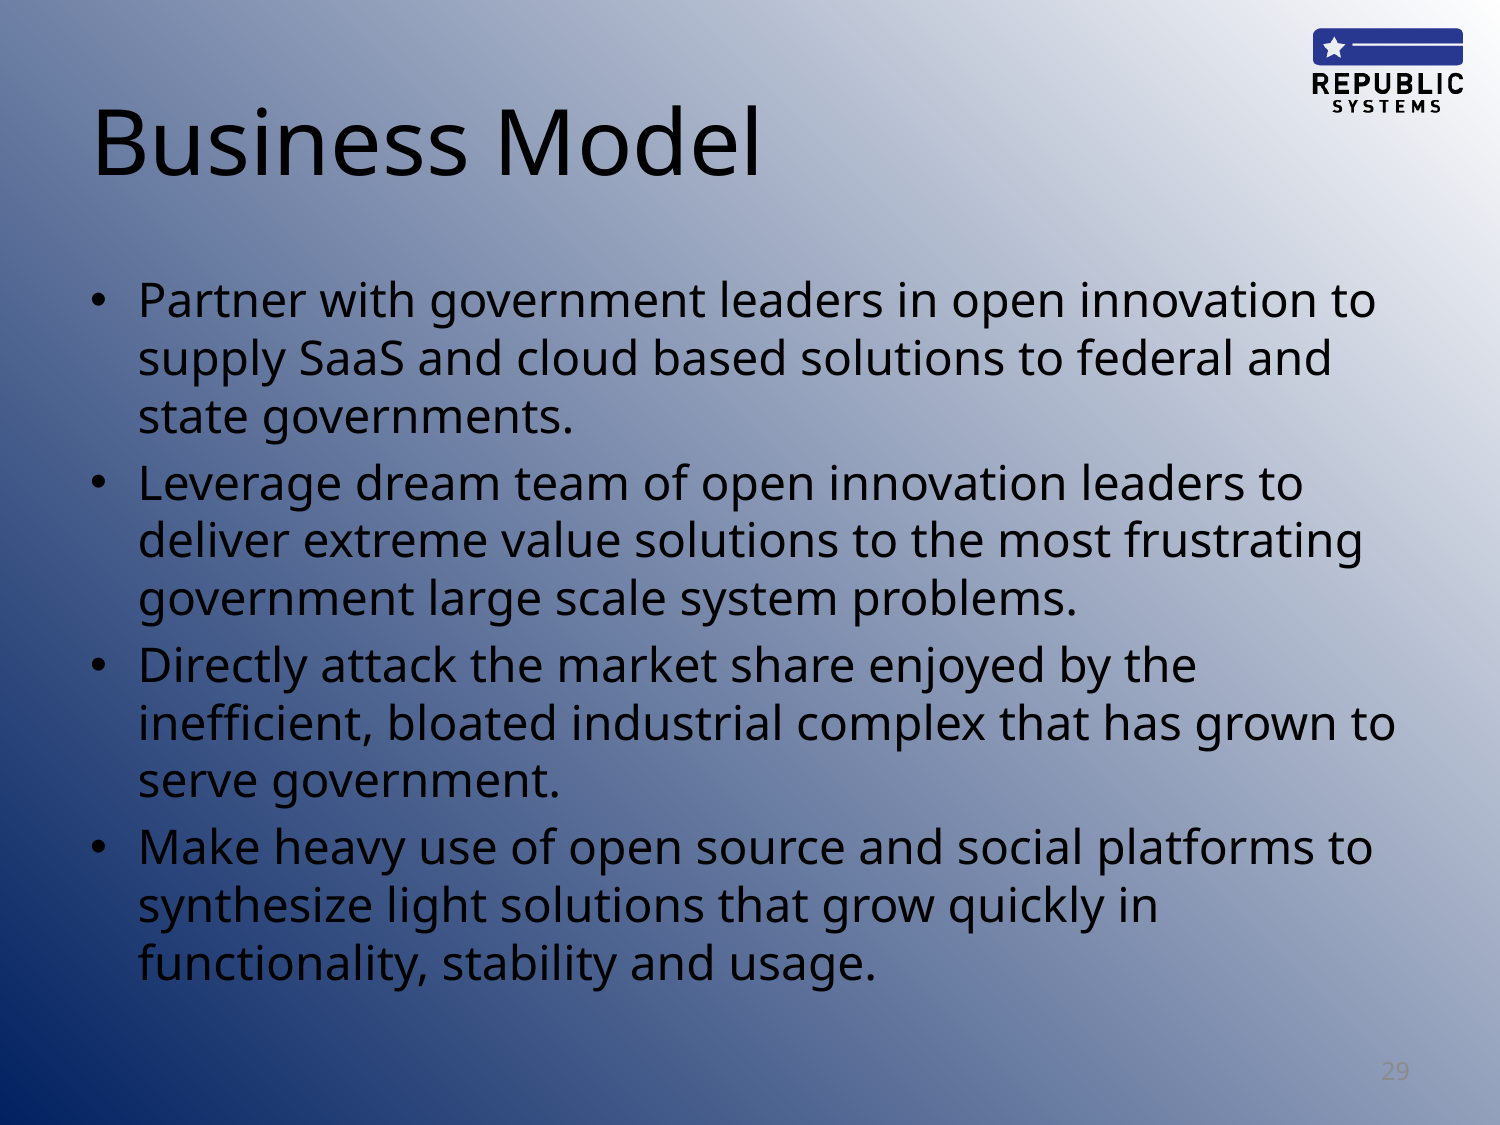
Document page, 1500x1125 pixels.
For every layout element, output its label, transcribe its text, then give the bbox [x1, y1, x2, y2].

list Partner with government leaders in open innovation to supply SaaS and cloud based solutions to federal and state governments. Leverage dream team of open innovation leaders to deliver extreme value solutions to the most frustrating government large scale system problems. Directly attack the market share enjoyed by the inefficient, bloated industrial complex that has grown to serve government. Make heavy use of open source and social platforms to synthesize light solutions that grow quickly in functionality, stability and usage. [75, 262, 1425, 1005]
title Business Model [75, 45, 1275, 233]
picture [1312, 28, 1463, 113]
slide_number 29 [1074, 1042, 1425, 1103]
